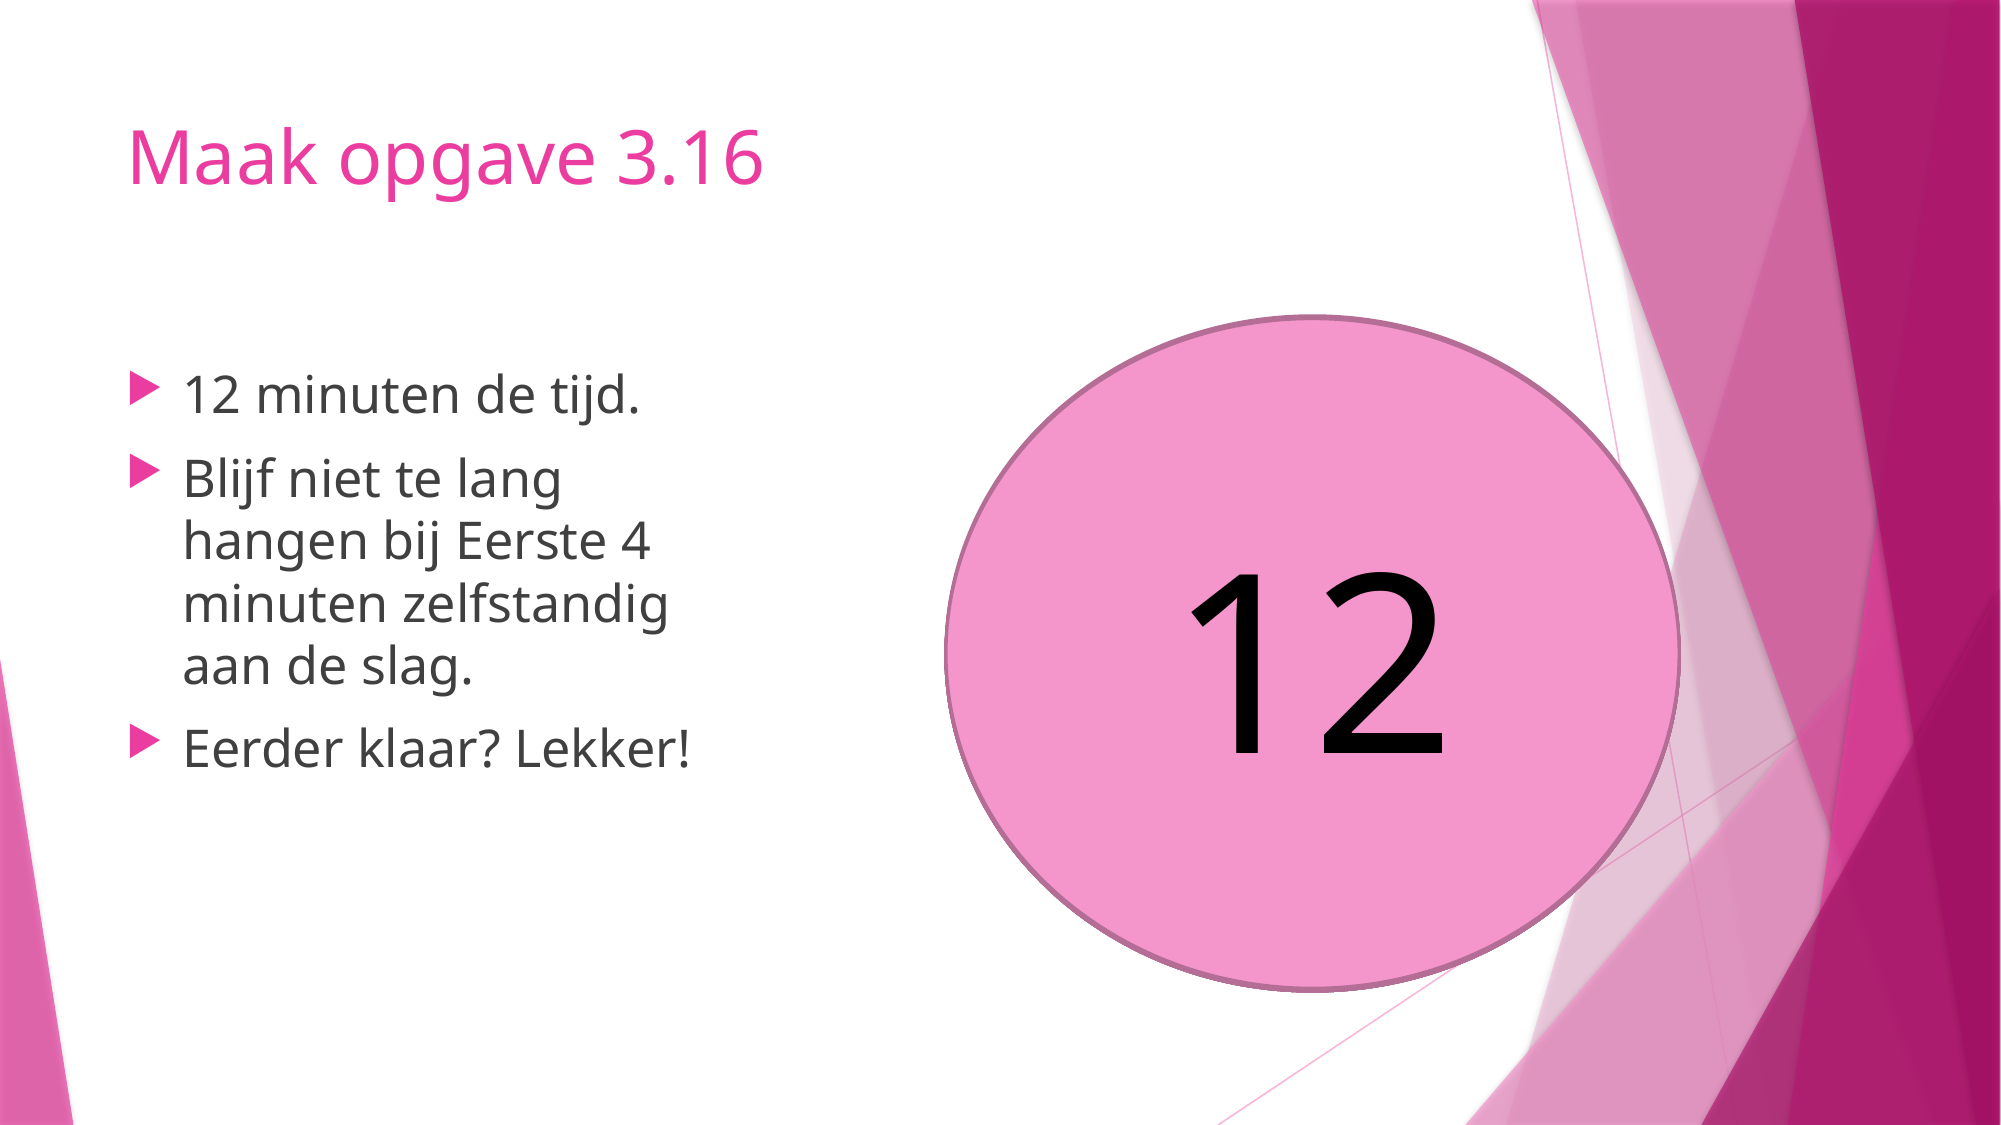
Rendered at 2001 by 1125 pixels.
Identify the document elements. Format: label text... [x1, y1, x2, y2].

title Maak opgave 3.16 [111, 101, 1522, 319]
text_box 11 [961, 748, 1667, 993]
text_box 10 [959, 314, 1668, 562]
text_box 12 [944, 317, 1681, 990]
list 12 minuten de tijd. Blijf niet te lang hangen bij Eerste 4 minuten zelfstandig aan de slag. Eerder klaar? Lekker! [111, 354, 774, 992]
